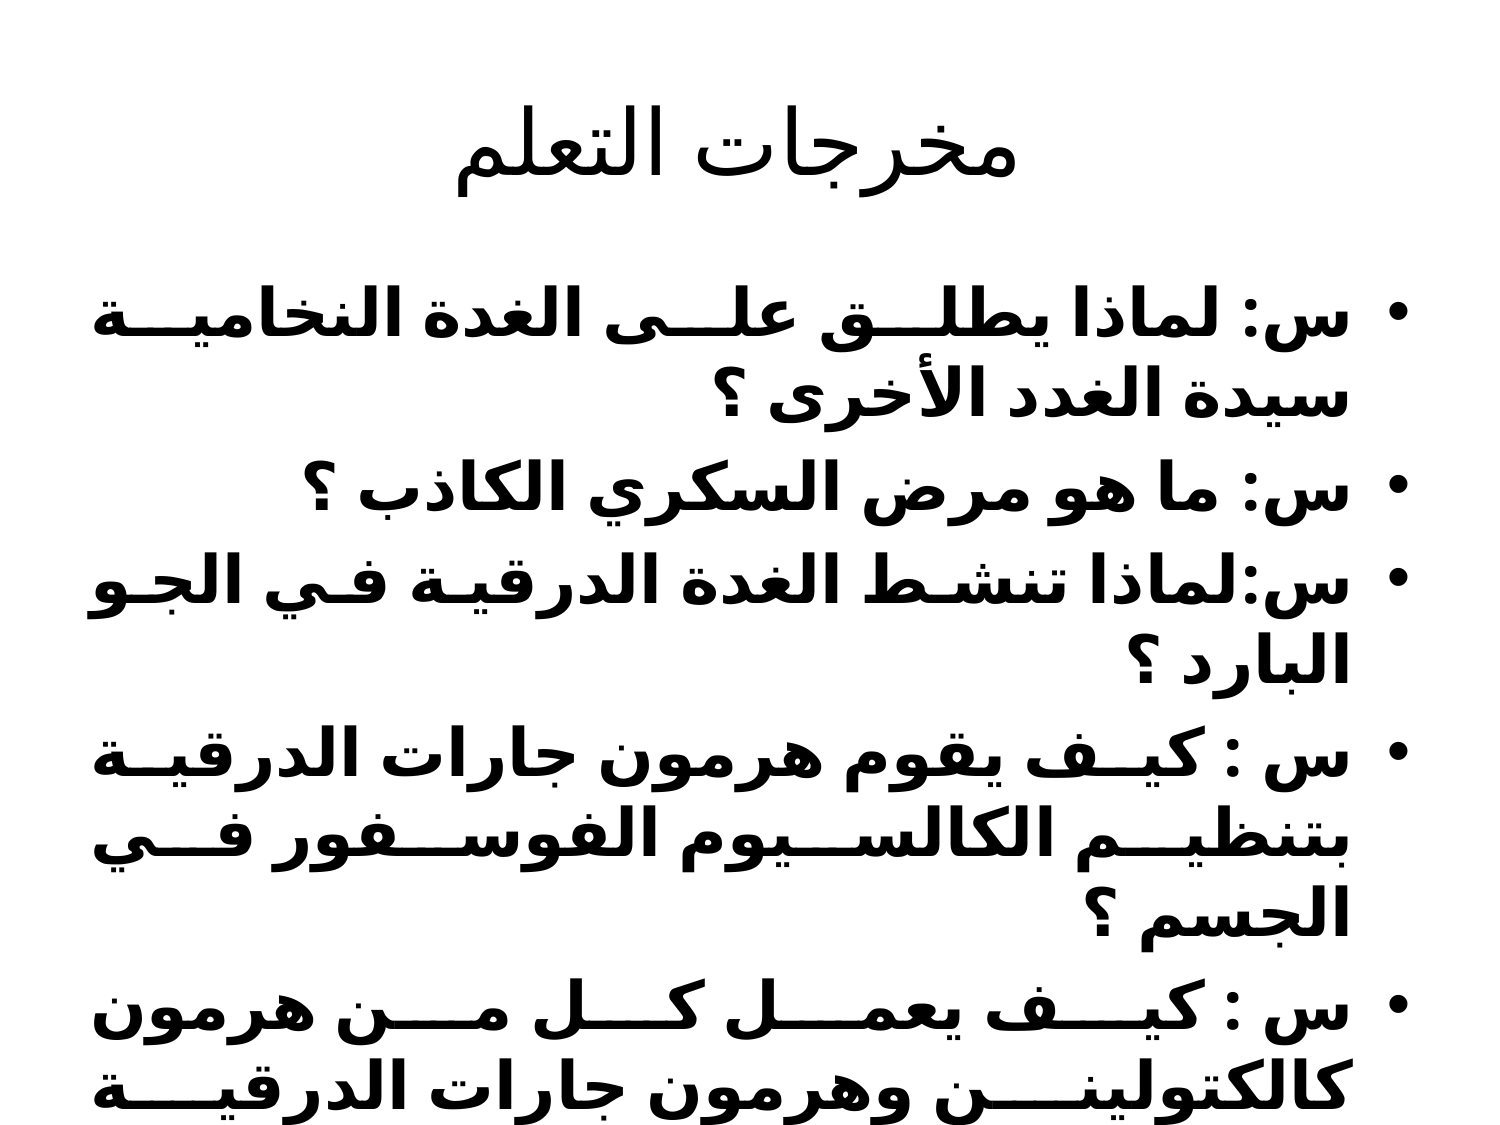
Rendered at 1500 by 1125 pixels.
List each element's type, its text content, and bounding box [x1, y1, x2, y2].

list س: لماذا يطلق على الغدة النخامية سيدة الغدد الأخرى ؟ س: ما هو مرض السكري الكاذب ؟ س:لماذا تنشط الغدة الدرقية في الجو البارد ؟ س : كيف يقوم هرمون جارات الدرقية بتنظيم الكالسيوم الفوسفور في الجسم ؟ س : كيف يعمل كل من هرمون كالكتولينن وهرمون جارات الدرقية للحفاظ على مستوى الكالسيوم في الدم ؟ س : كيف يزيد الجلوكاجون تركيز الجلوكوز في الدم ؟ [75, 262, 1425, 1005]
title مخرجات التعلم [75, 45, 1425, 233]
